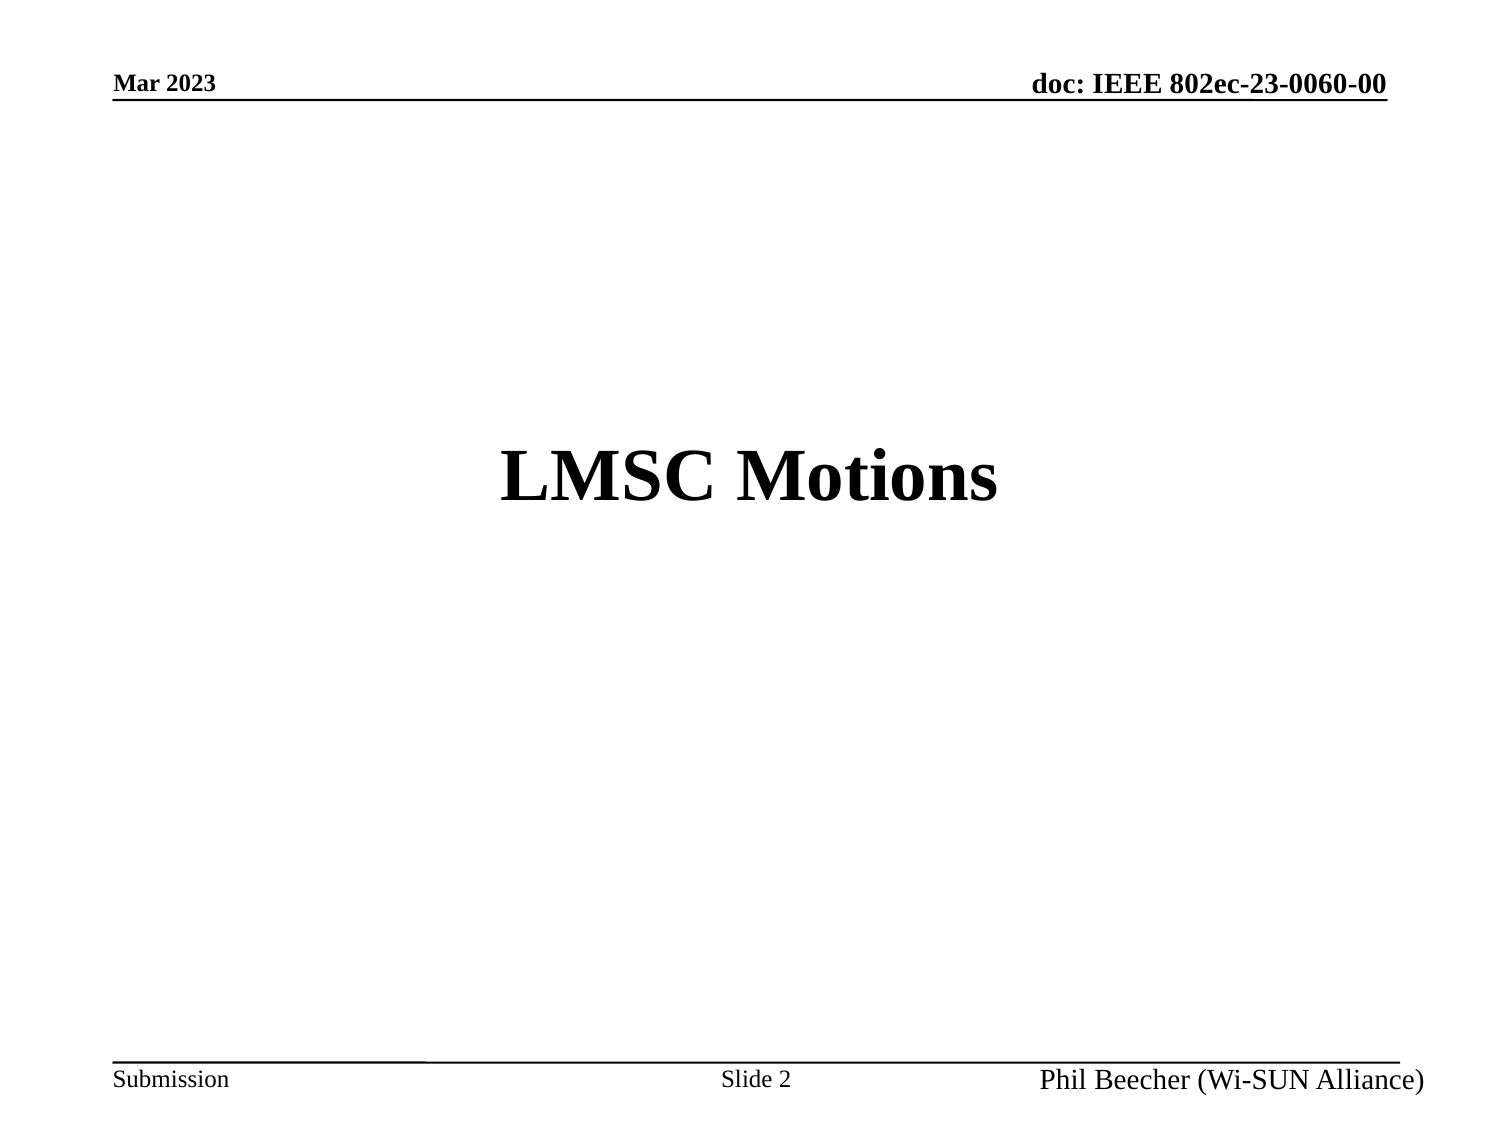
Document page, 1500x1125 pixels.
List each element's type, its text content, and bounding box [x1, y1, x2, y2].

text_box LMSC Motions [112, 349, 1388, 591]
text_box Slide 2 [675, 1062, 838, 1093]
